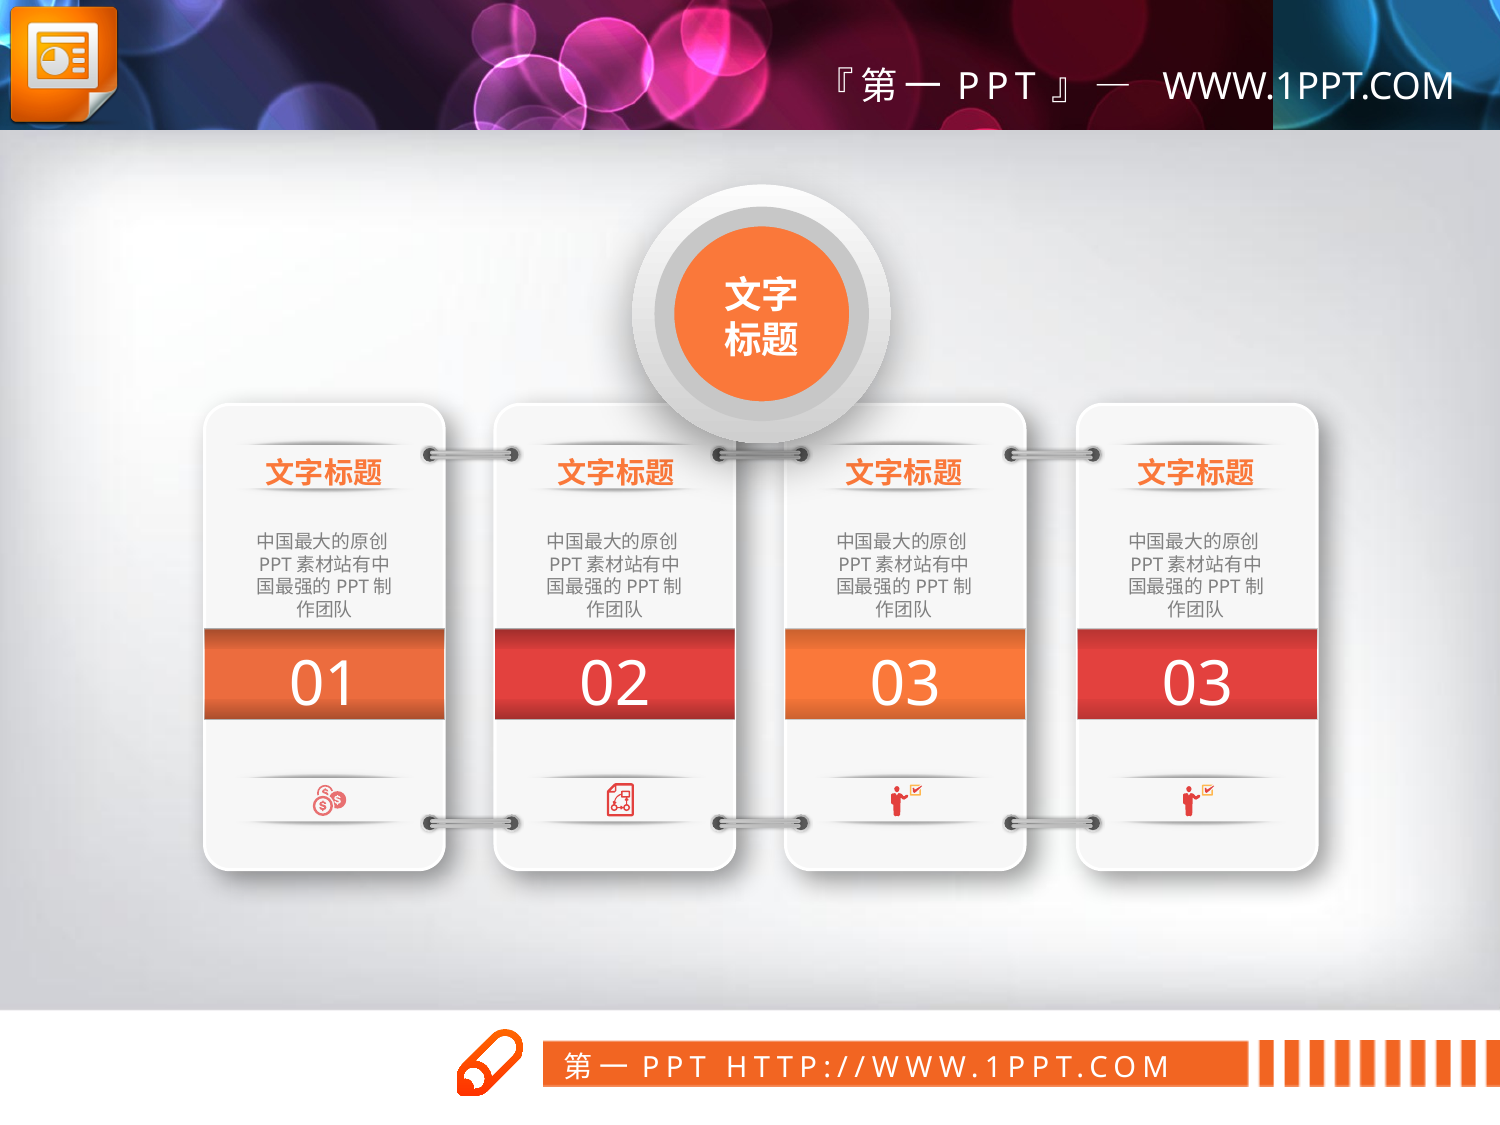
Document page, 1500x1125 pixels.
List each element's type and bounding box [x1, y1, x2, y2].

picture [543, 1040, 1500, 1087]
picture [0, 0, 1500, 1012]
text_box [1002, 446, 1102, 832]
text_box [710, 452, 810, 832]
text_box [1077, 404, 1318, 870]
text_box [785, 404, 1026, 870]
text_box [494, 404, 735, 870]
text_box [632, 184, 892, 444]
text_box [204, 404, 445, 870]
text_box [421, 446, 521, 832]
